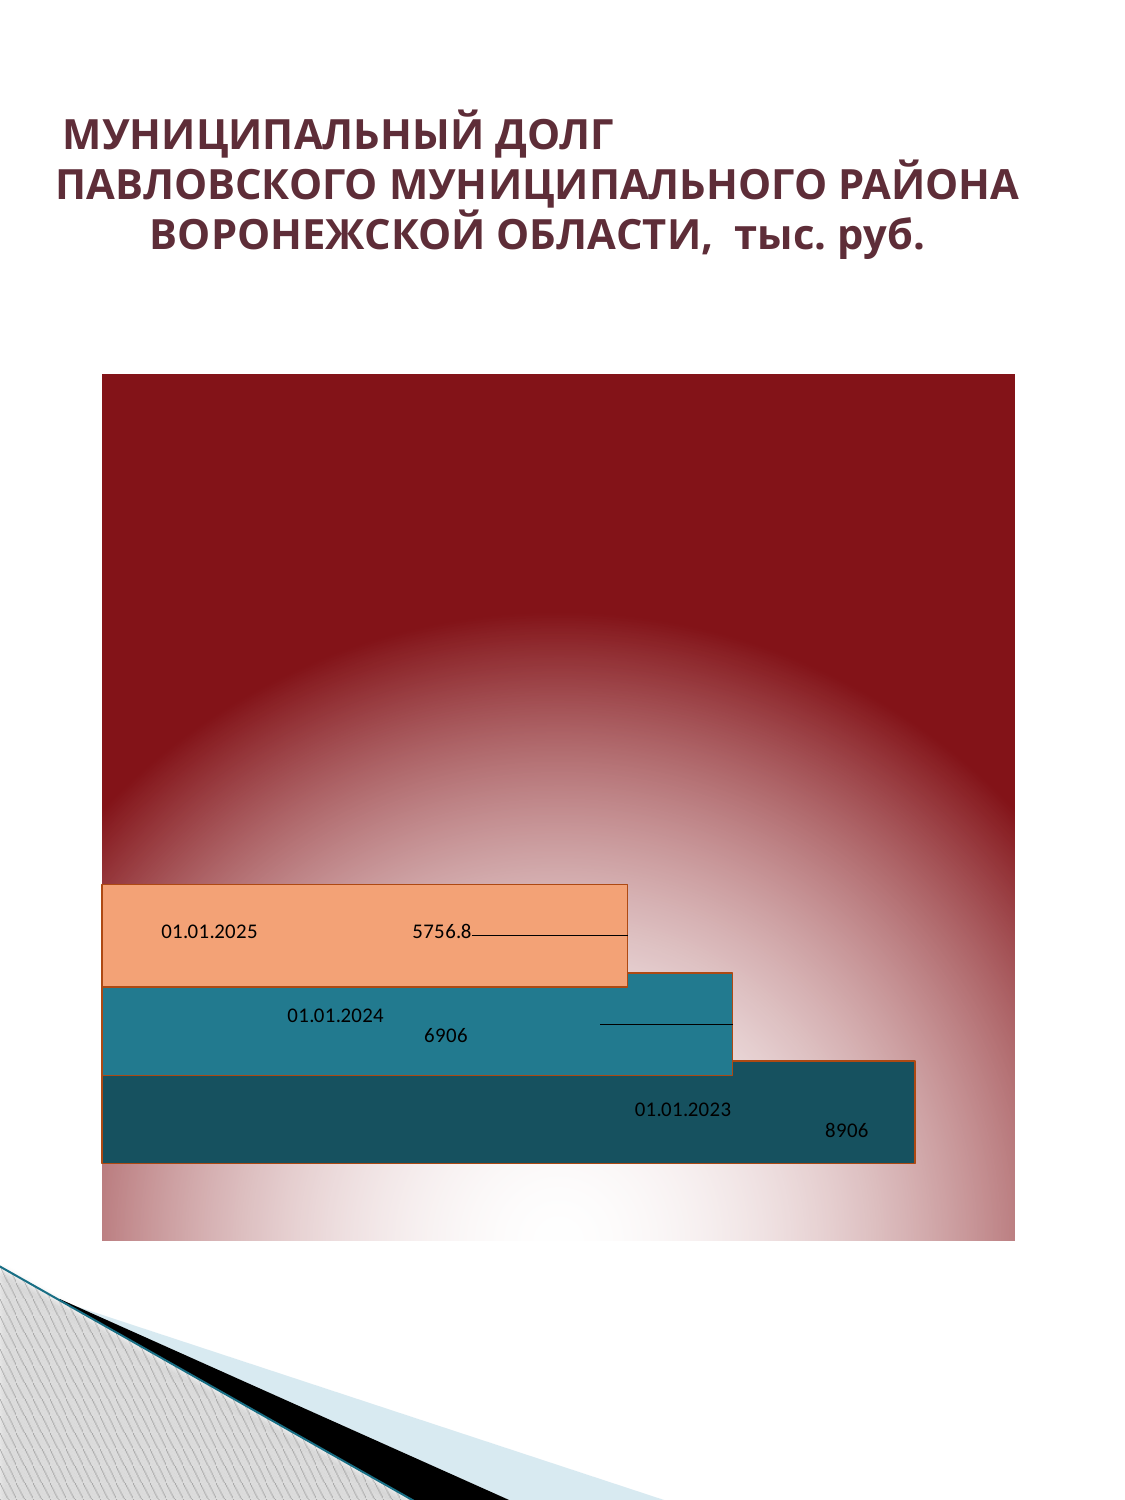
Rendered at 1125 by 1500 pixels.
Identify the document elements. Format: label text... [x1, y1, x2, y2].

chart [85, 207, 1031, 1243]
text_box МУНИЦИПАЛЬНЫЙ ДОЛГ ПАВЛОВСКОГО МУНИЦИПАЛЬНОГО РАЙОНА ВОРОНЕЖСКОЙ ОБЛАСТИ, тыс. руб. [35, 100, 1040, 266]
